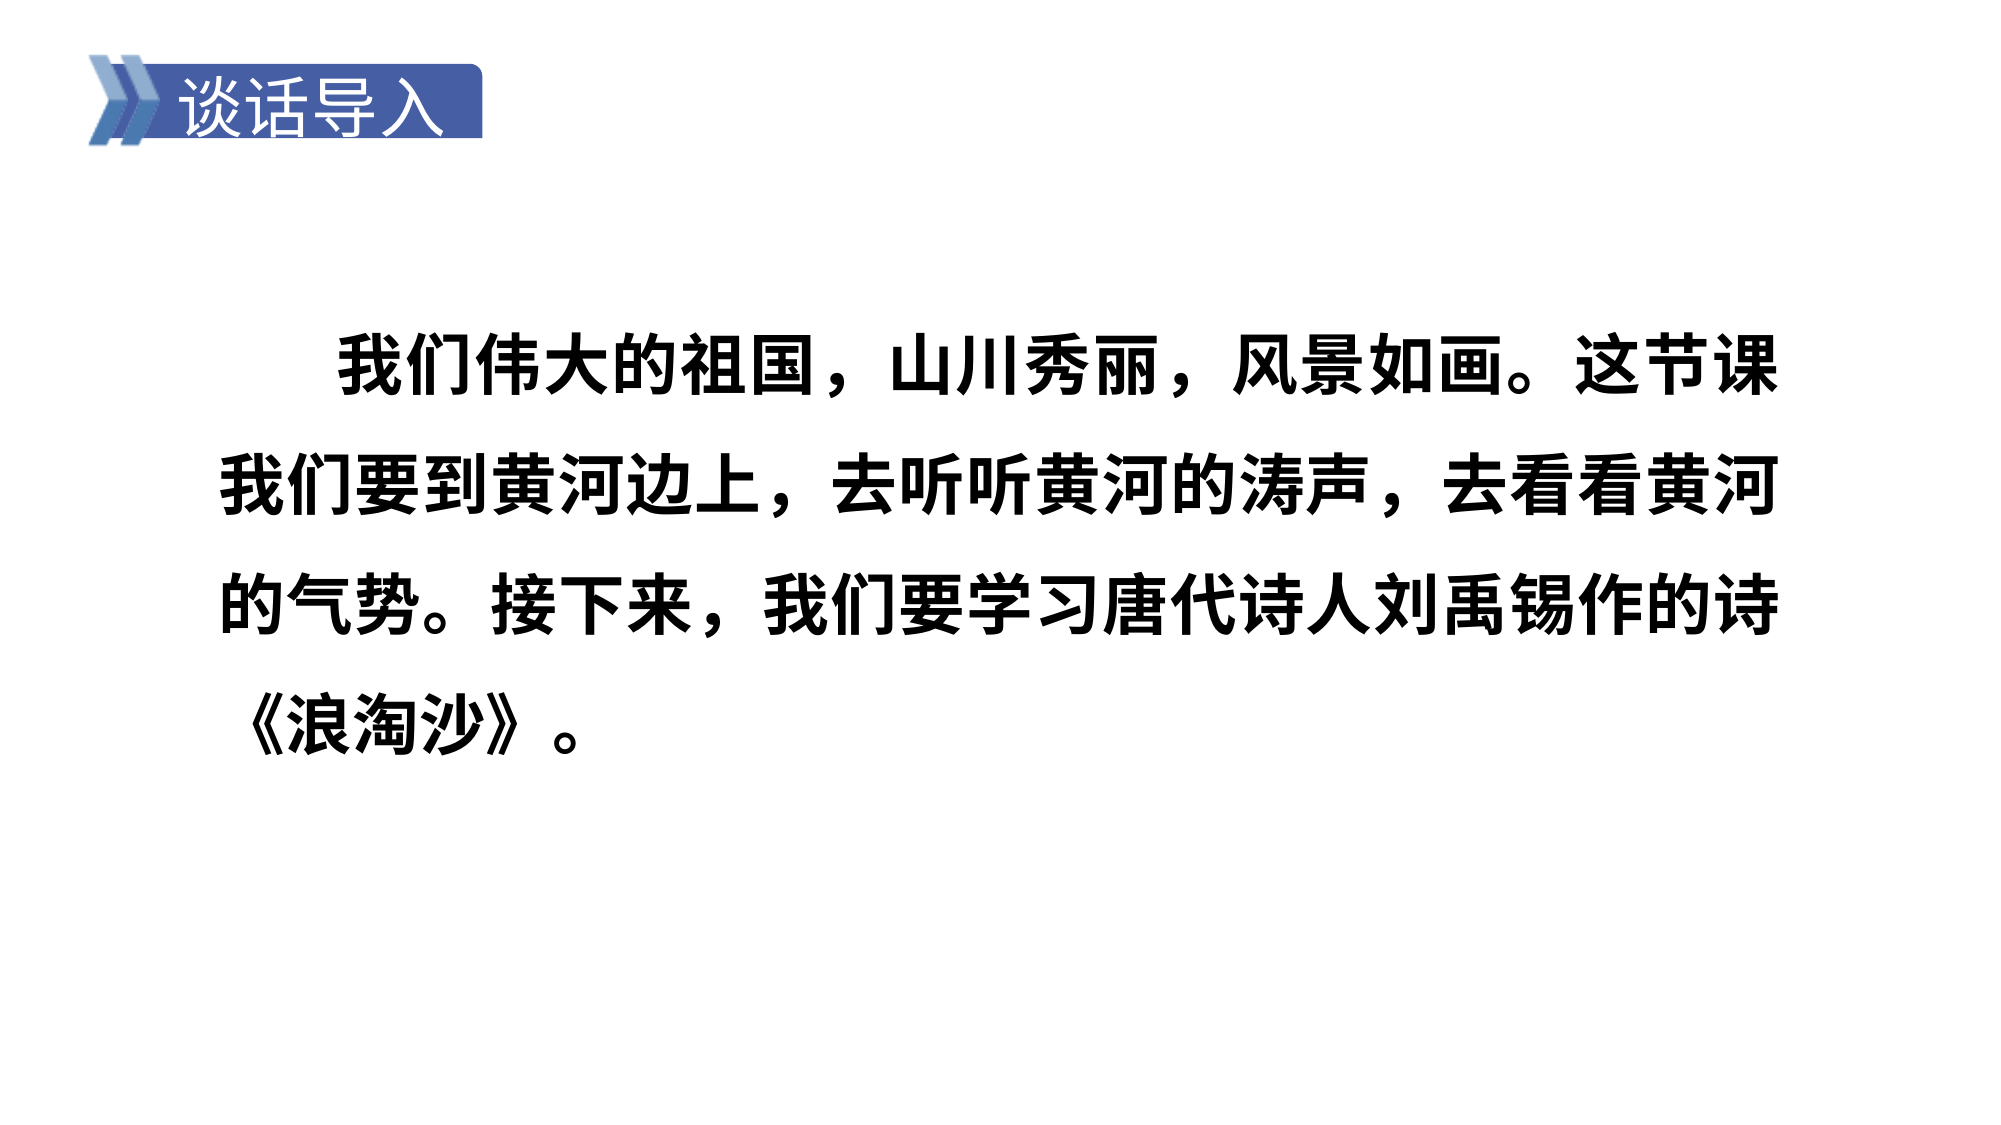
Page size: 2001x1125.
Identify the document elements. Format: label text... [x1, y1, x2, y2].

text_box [87, 42, 483, 155]
text_box 我们伟大的祖国，山川秀丽，风景如画。这节课我们要到黄河边上，去听听黄河的涛声，去看看黄河的气势。接下来，我们要学习唐代诗人刘禹锡作的诗《浪淘沙》。 [204, 275, 1796, 770]
